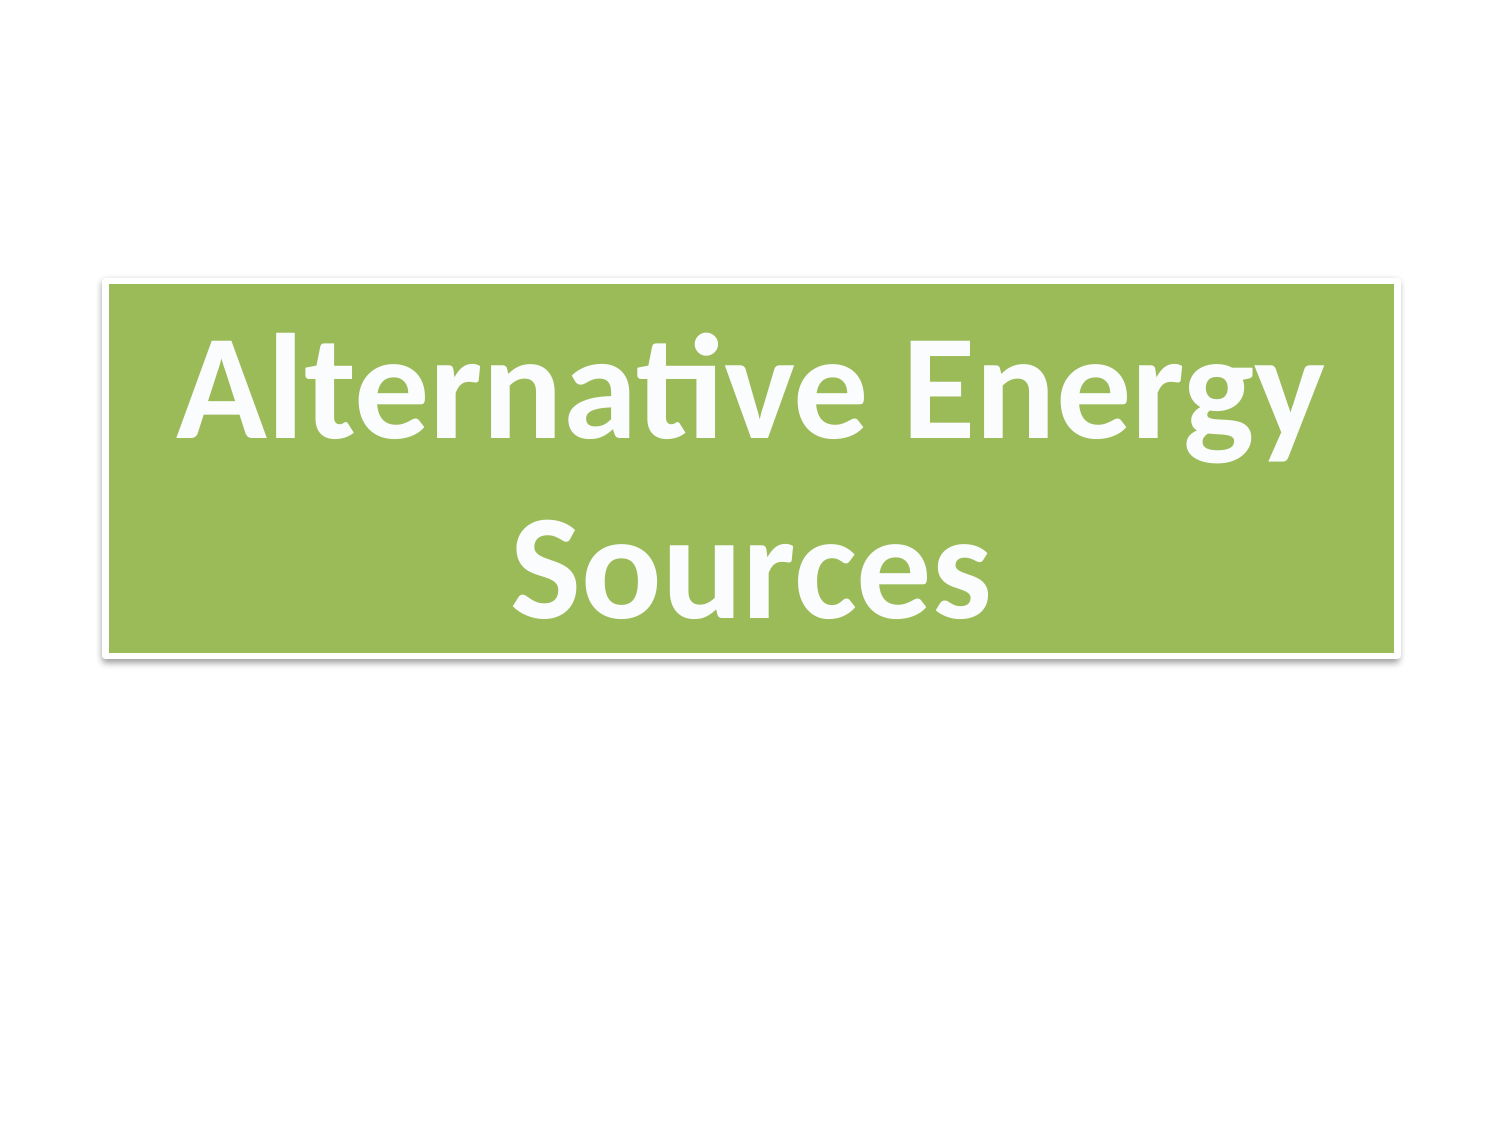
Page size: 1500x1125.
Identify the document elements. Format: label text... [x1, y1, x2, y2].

text_box Alternative Energy Sources [102, 278, 1401, 659]
